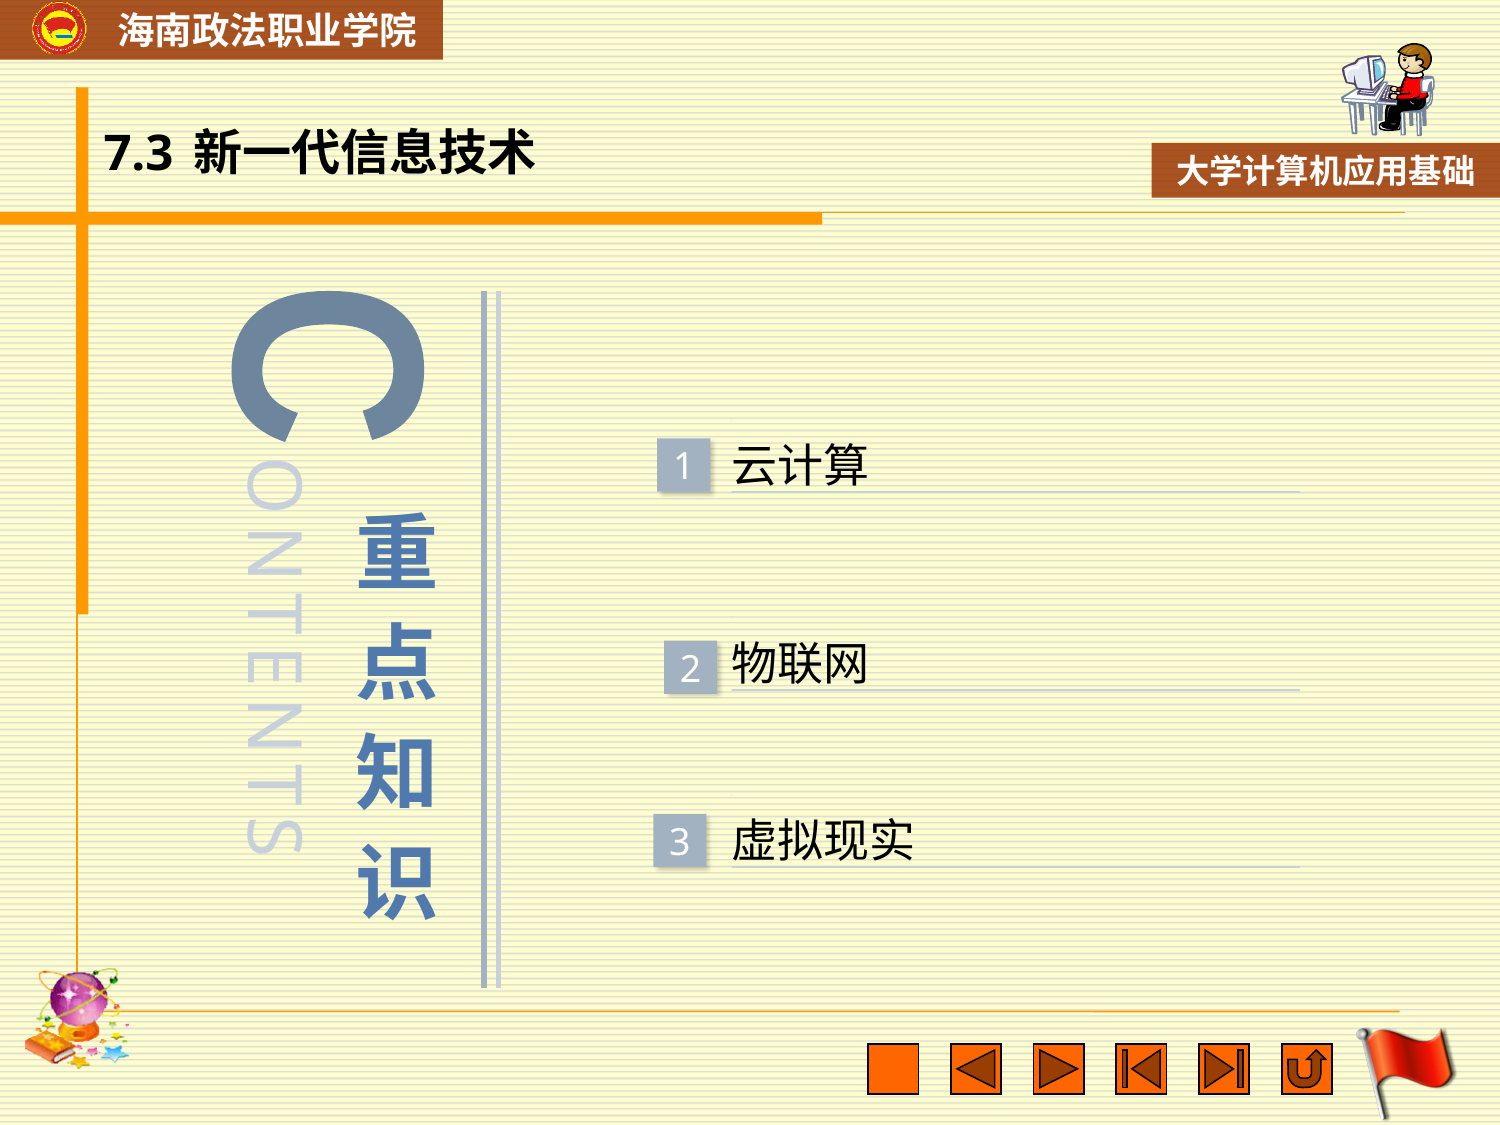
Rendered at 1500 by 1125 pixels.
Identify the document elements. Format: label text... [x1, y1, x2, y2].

text_box 3 [652, 813, 707, 868]
picture [0, 198, 1500, 1125]
text_box 2 [663, 640, 718, 695]
text_box ONTENTS [210, 442, 332, 972]
picture [0, 0, 1500, 212]
title 7.3 新一代信息技术 [88, 120, 1449, 237]
picture [1364, 104, 1370, 120]
text_box 重点知识 [340, 479, 425, 941]
text_box 1 [656, 437, 711, 493]
